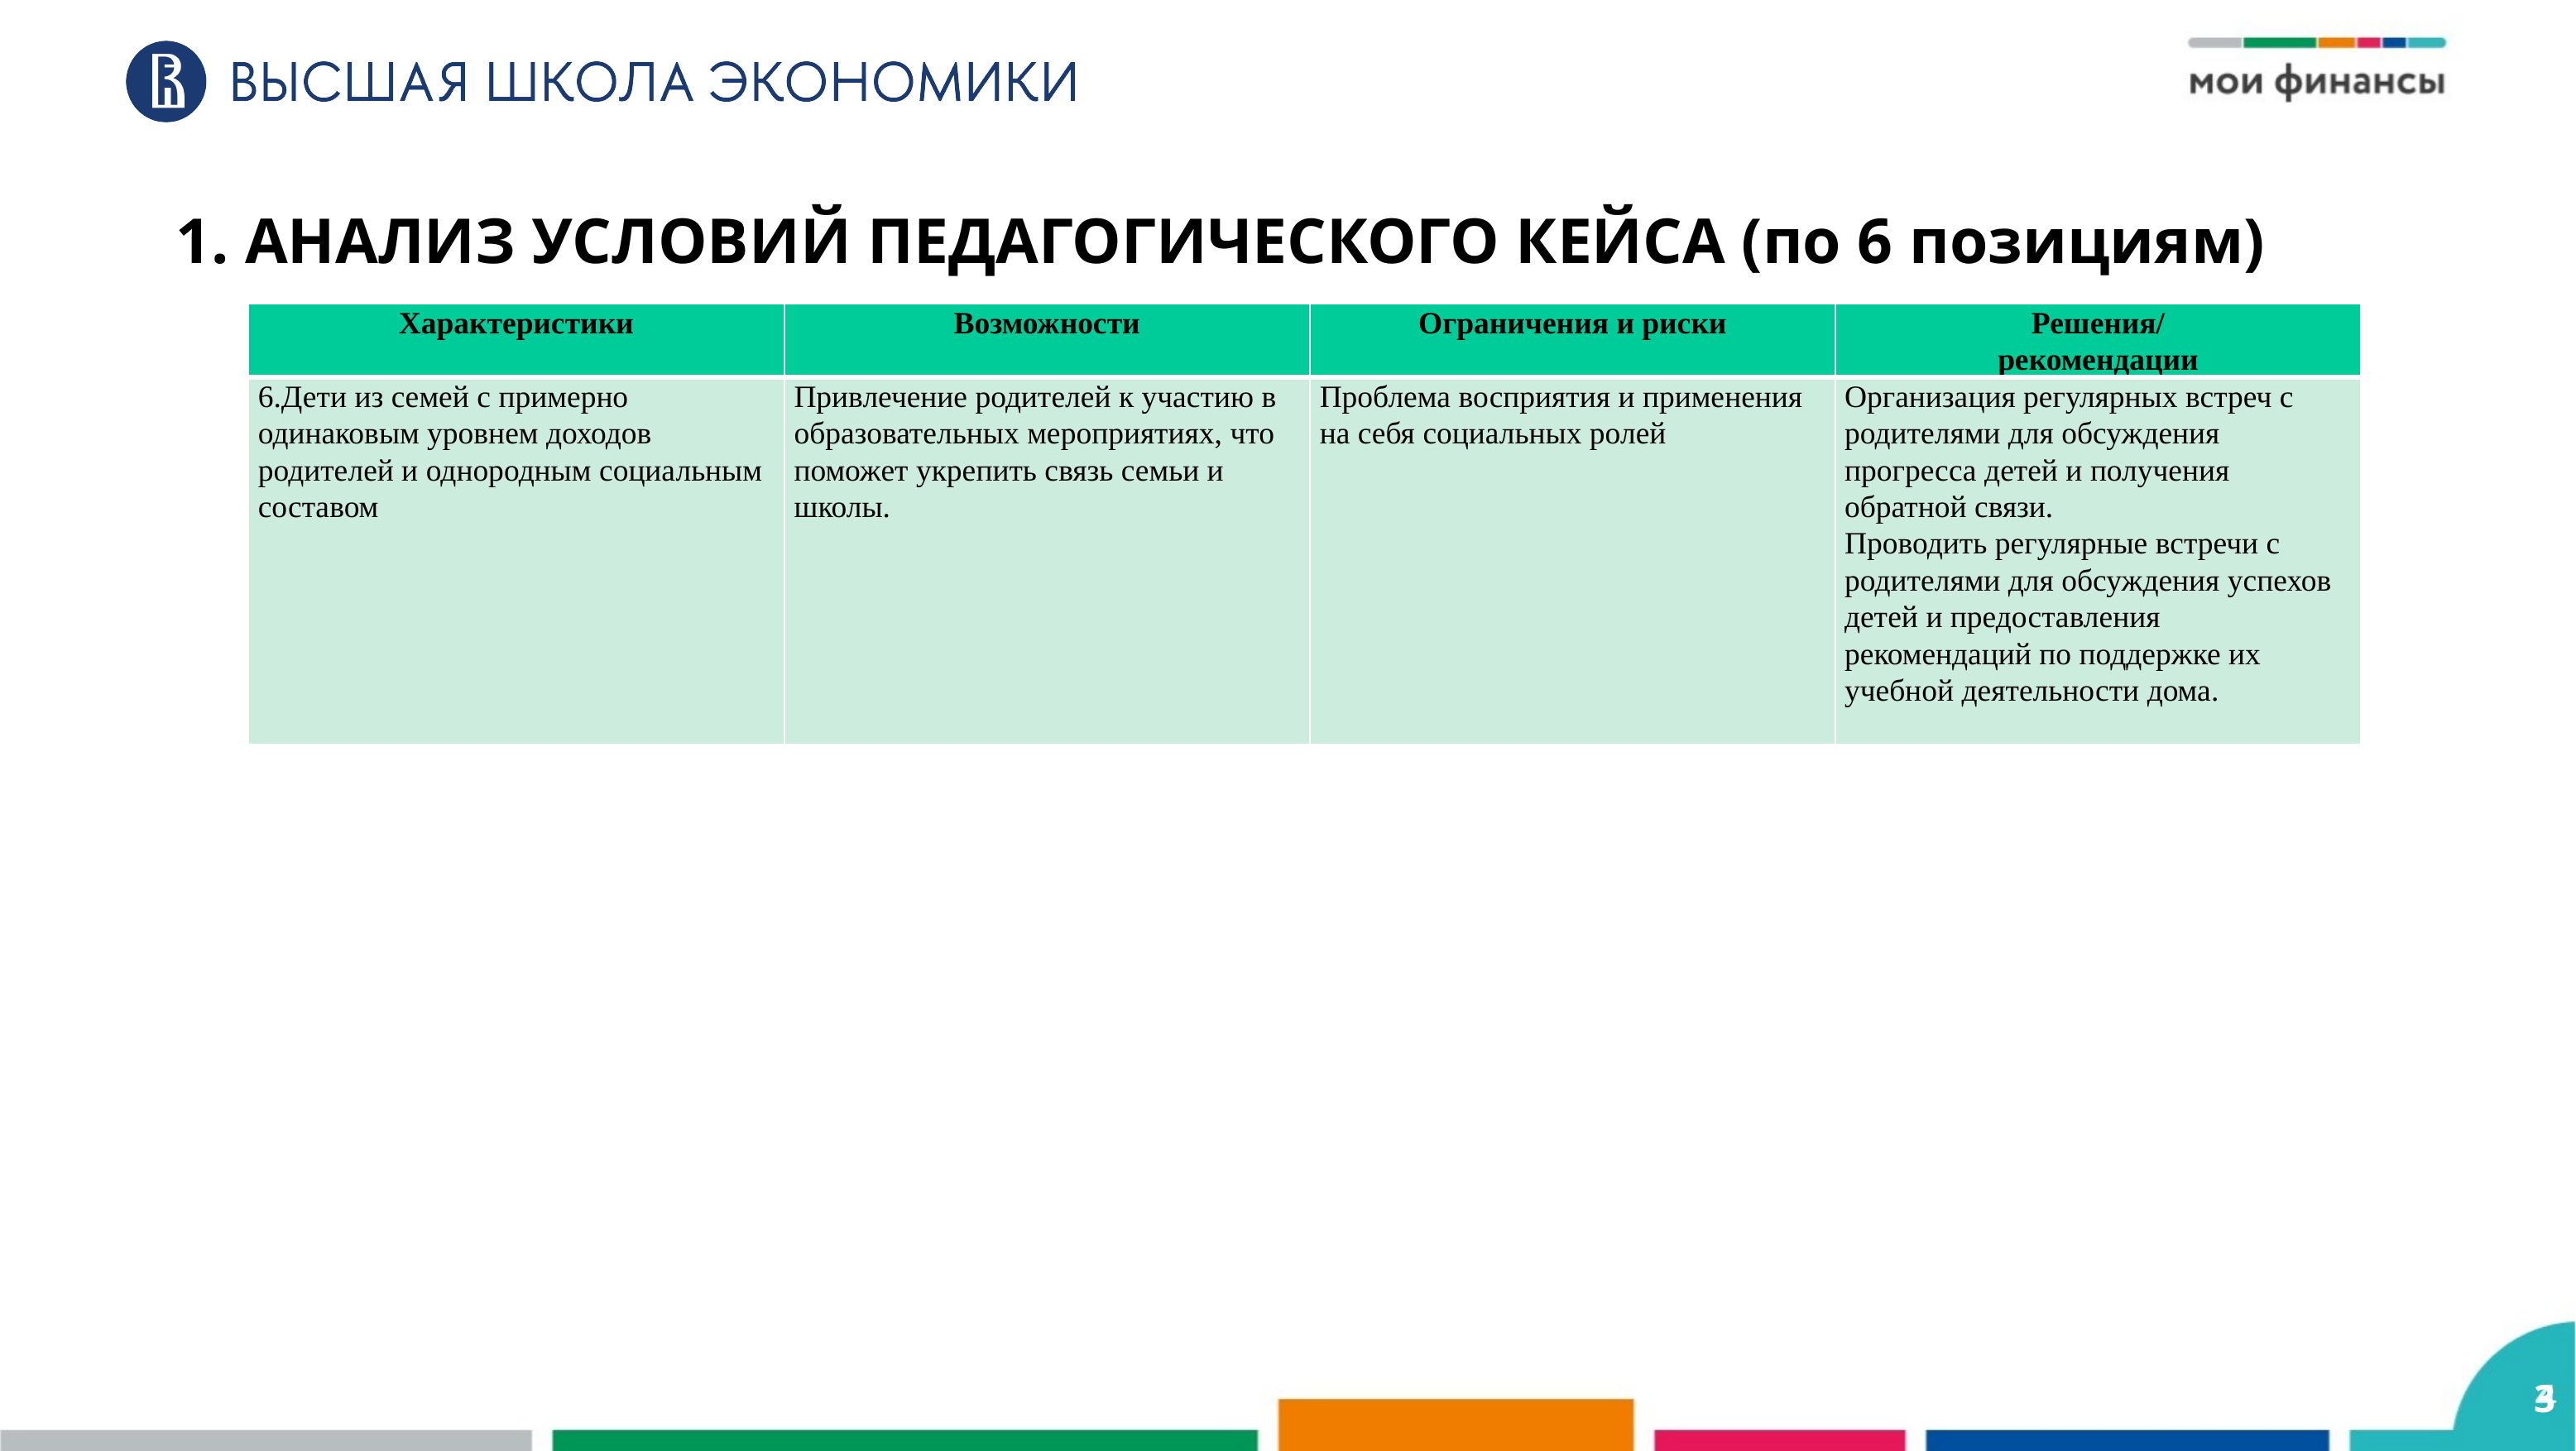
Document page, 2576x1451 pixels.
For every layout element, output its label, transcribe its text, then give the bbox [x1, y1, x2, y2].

table_cell Привлечение родителей к участию в образовательных мероприятиях, что поможет укрепить связь семьи и школы. [785, 380, 1309, 744]
table_header Возможности [785, 304, 1309, 375]
table_header Характеристики [249, 304, 784, 375]
text_box 1. АНАЛИЗ УСЛОВИЙ ПЕДАГОГИЧЕСКОГО КЕЙСА (по 6 позициям) [44, 192, 2398, 286]
slide_number 3 [2470, 1365, 2576, 1430]
table_cell Организация регулярных встреч с родителями для обсуждения прогресса детей и получения обратной связи. Проводить регулярные встречи с родителями для обсуждения успехов детей и предоставления рекомендаций по поддержке их учебной деятельности дома. [1836, 380, 2360, 744]
table_header Решения/ рекомендации [1836, 304, 2360, 375]
table_cell 6.Дети из семей с примерно одинаковым уровнем доходов родителей и однородным социальным составом [249, 380, 784, 744]
table_cell Проблема восприятия и применения на себя социальных ролей [1311, 380, 1835, 744]
picture [0, 0, 2576, 1451]
table_header Ограничения и риски [1311, 304, 1835, 375]
